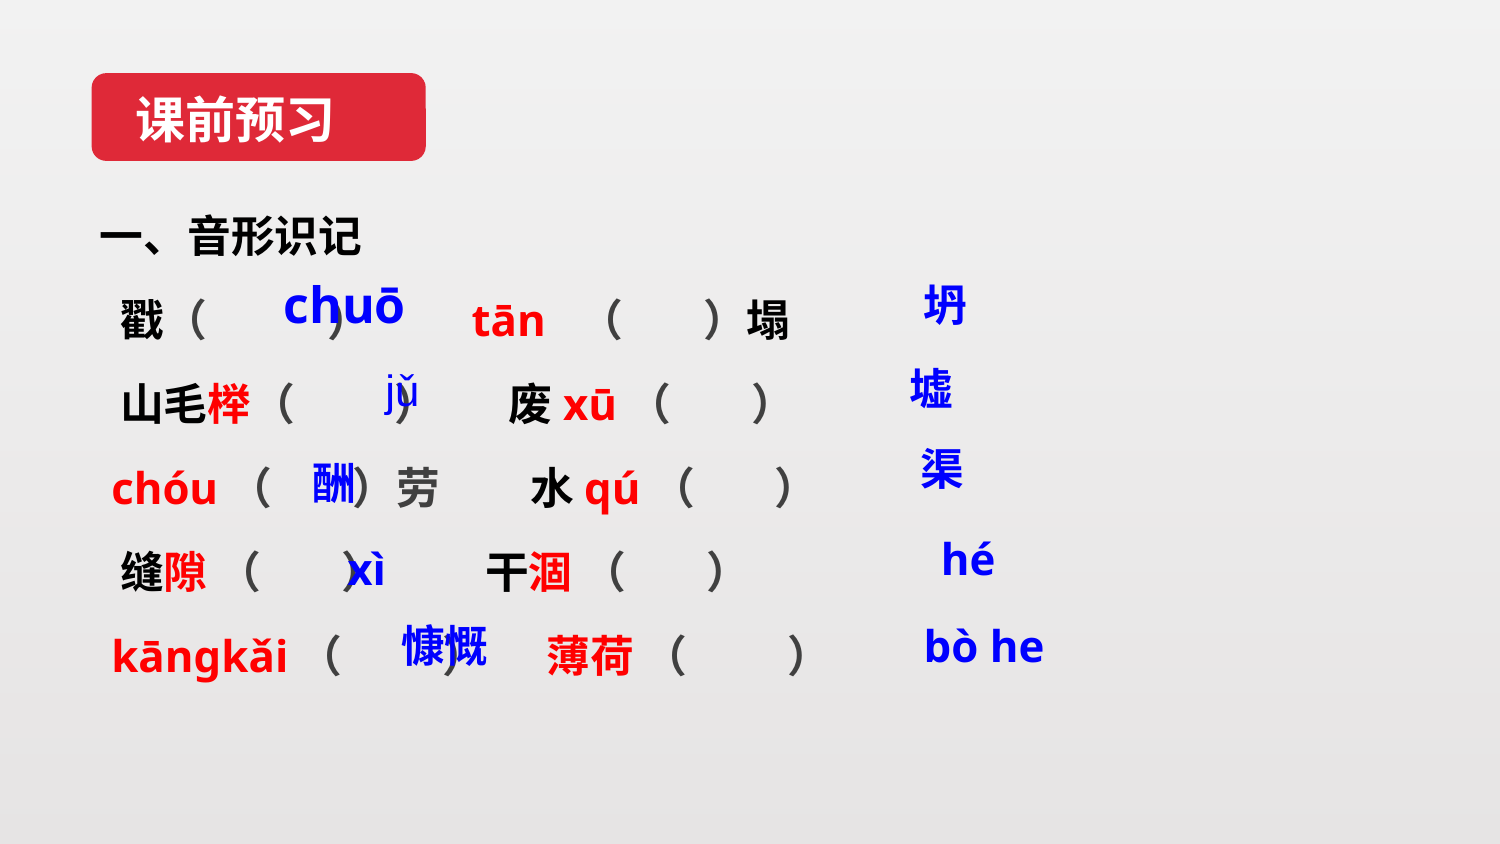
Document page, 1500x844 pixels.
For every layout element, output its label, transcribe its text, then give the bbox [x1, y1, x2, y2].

text_box chuō [264, 268, 432, 340]
text_box bò he [912, 613, 1068, 677]
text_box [91, 73, 426, 161]
text_box hé [914, 513, 1019, 593]
text_box 酬 [300, 450, 426, 514]
text_box xì [324, 523, 425, 603]
list 一、音形识记 戳（ ） tān （ ）塌 山毛榉（ ） 废xū（ ） chóu（ ）劳 水qú（ ） 缝隙 （ ） 干涸 （ ） kāngkǎi（ ） 薄荷 （ ） [88, 208, 1418, 722]
text_box 慷慨 [376, 613, 507, 677]
text_box jǔ [374, 357, 431, 421]
text_box 渠 [909, 435, 976, 500]
text_box 墟 [898, 356, 1024, 420]
text_box 坍 [911, 272, 1018, 336]
